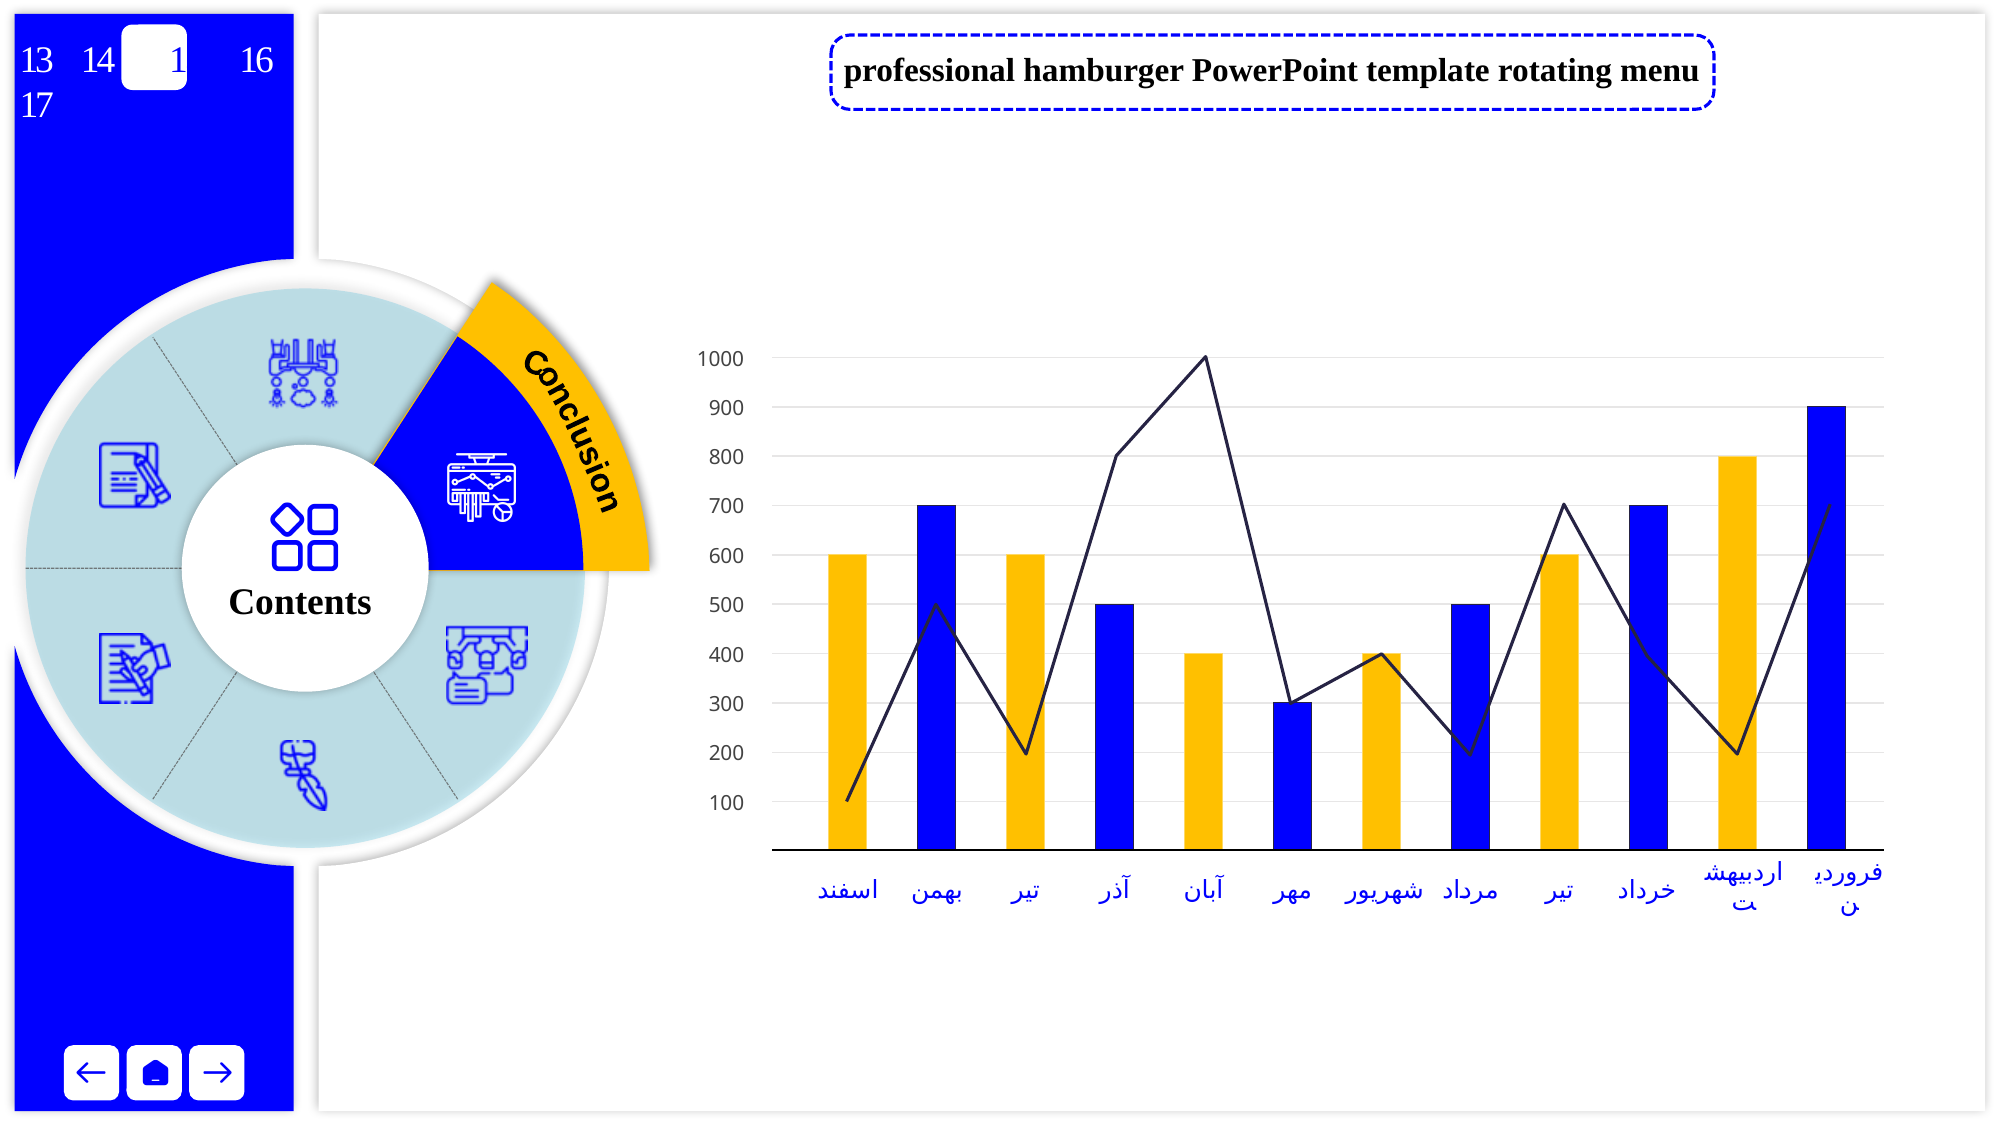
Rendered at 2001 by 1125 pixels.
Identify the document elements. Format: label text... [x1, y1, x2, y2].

picture [266, 499, 343, 576]
text_box 13 14 15 16 17 [4, 27, 304, 88]
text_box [25, 288, 585, 848]
text_box [834, 33, 1711, 41]
text_box [585, 375, 651, 572]
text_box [667, 336, 1908, 913]
picture [75, 1057, 107, 1088]
picture [446, 451, 517, 523]
picture [202, 1056, 233, 1088]
text_box professional hamburger PowerPoint template rotating menu [829, 41, 1829, 96]
text_box [830, 96, 1715, 111]
text_box [487, 281, 502, 288]
picture [140, 1056, 171, 1088]
